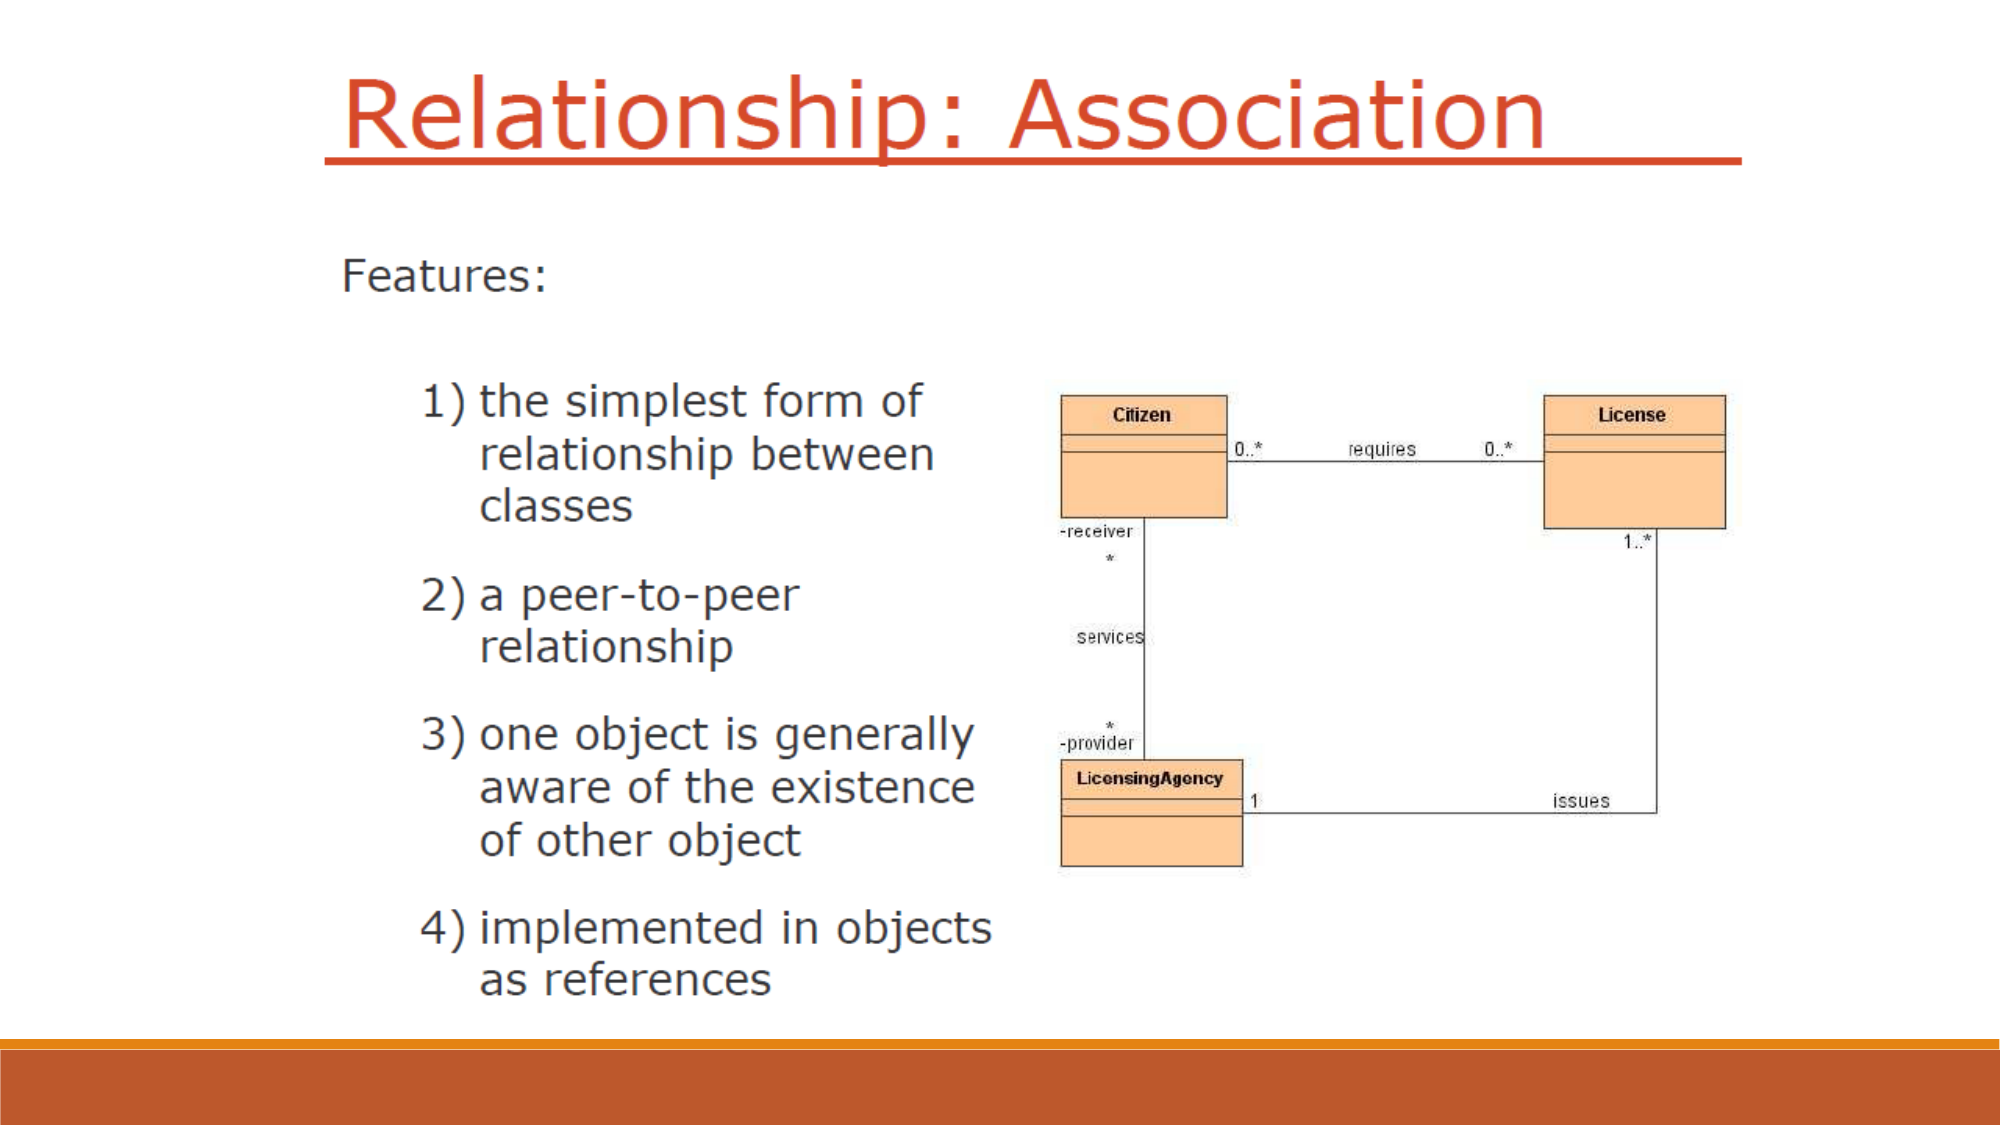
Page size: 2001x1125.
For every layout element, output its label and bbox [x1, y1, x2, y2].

picture [253, 17, 1814, 1025]
